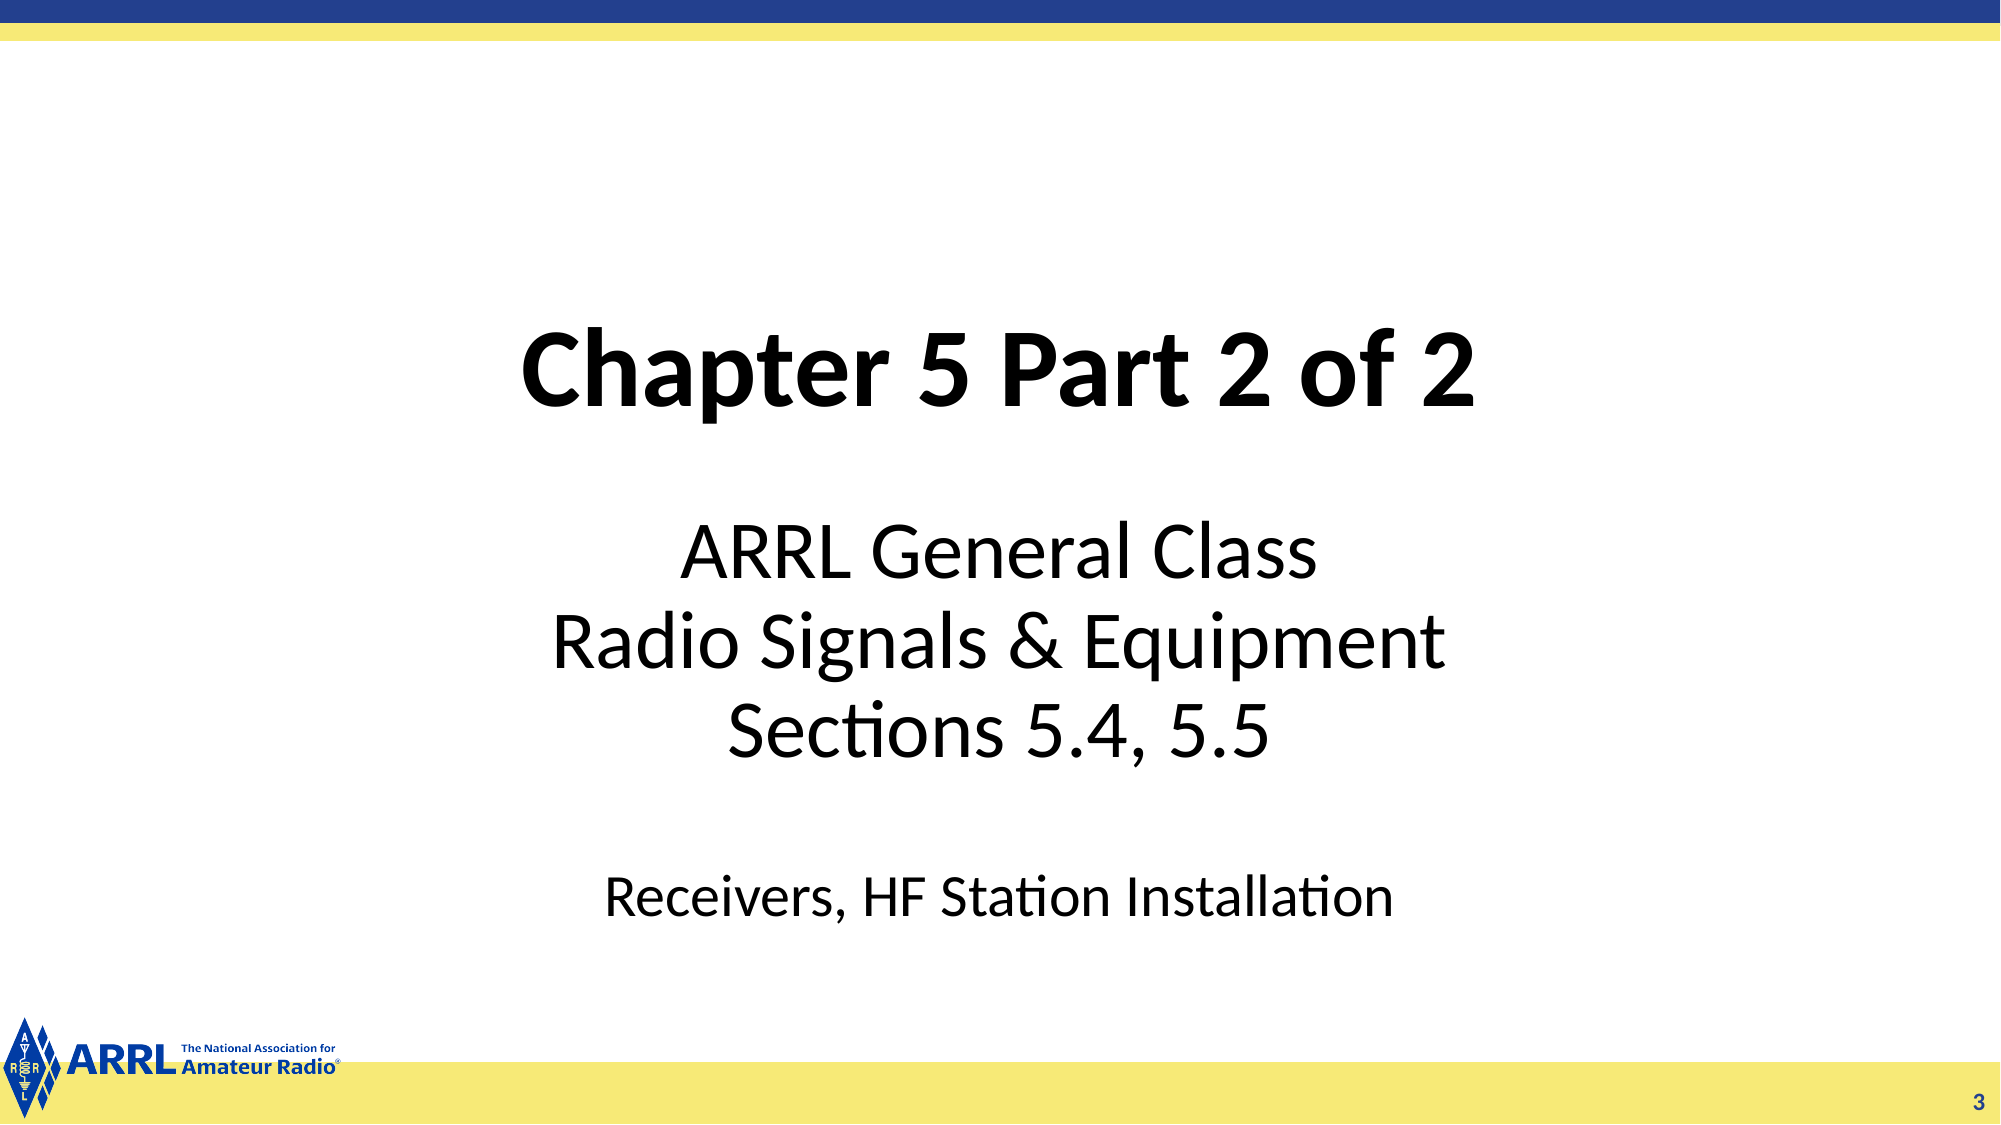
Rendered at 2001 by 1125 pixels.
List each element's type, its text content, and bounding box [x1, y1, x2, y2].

title Chapter 5 Part 2 of 2 ARRL General Class Radio Signals & Equipment Sections 5.4, 5.5 Receivers, HF Station Installation [99, 299, 1900, 1038]
picture [1, 1015, 342, 1121]
